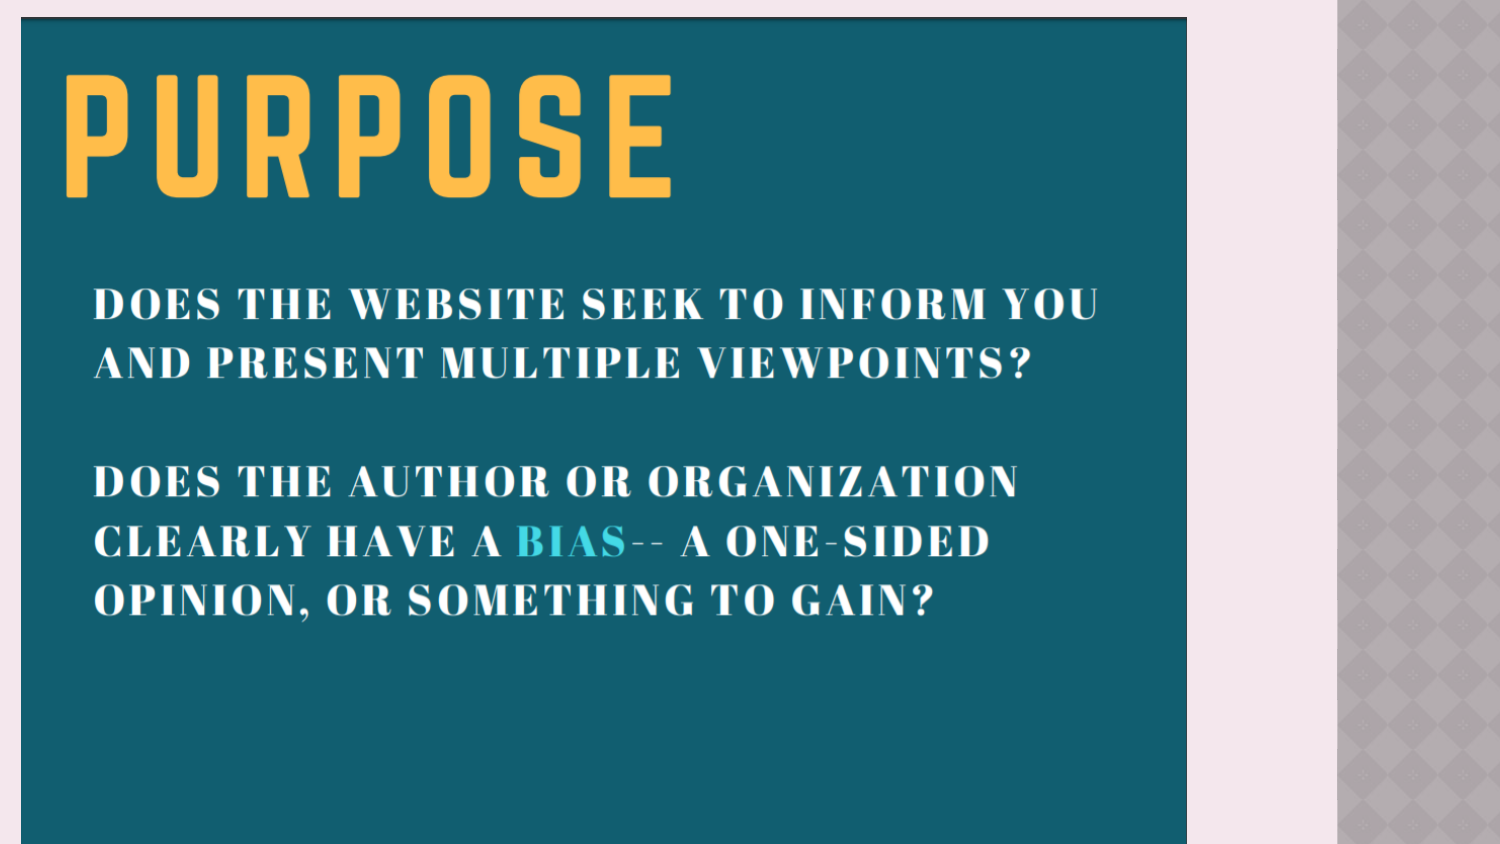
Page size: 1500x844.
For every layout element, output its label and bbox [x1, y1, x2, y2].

picture [20, 17, 1187, 844]
